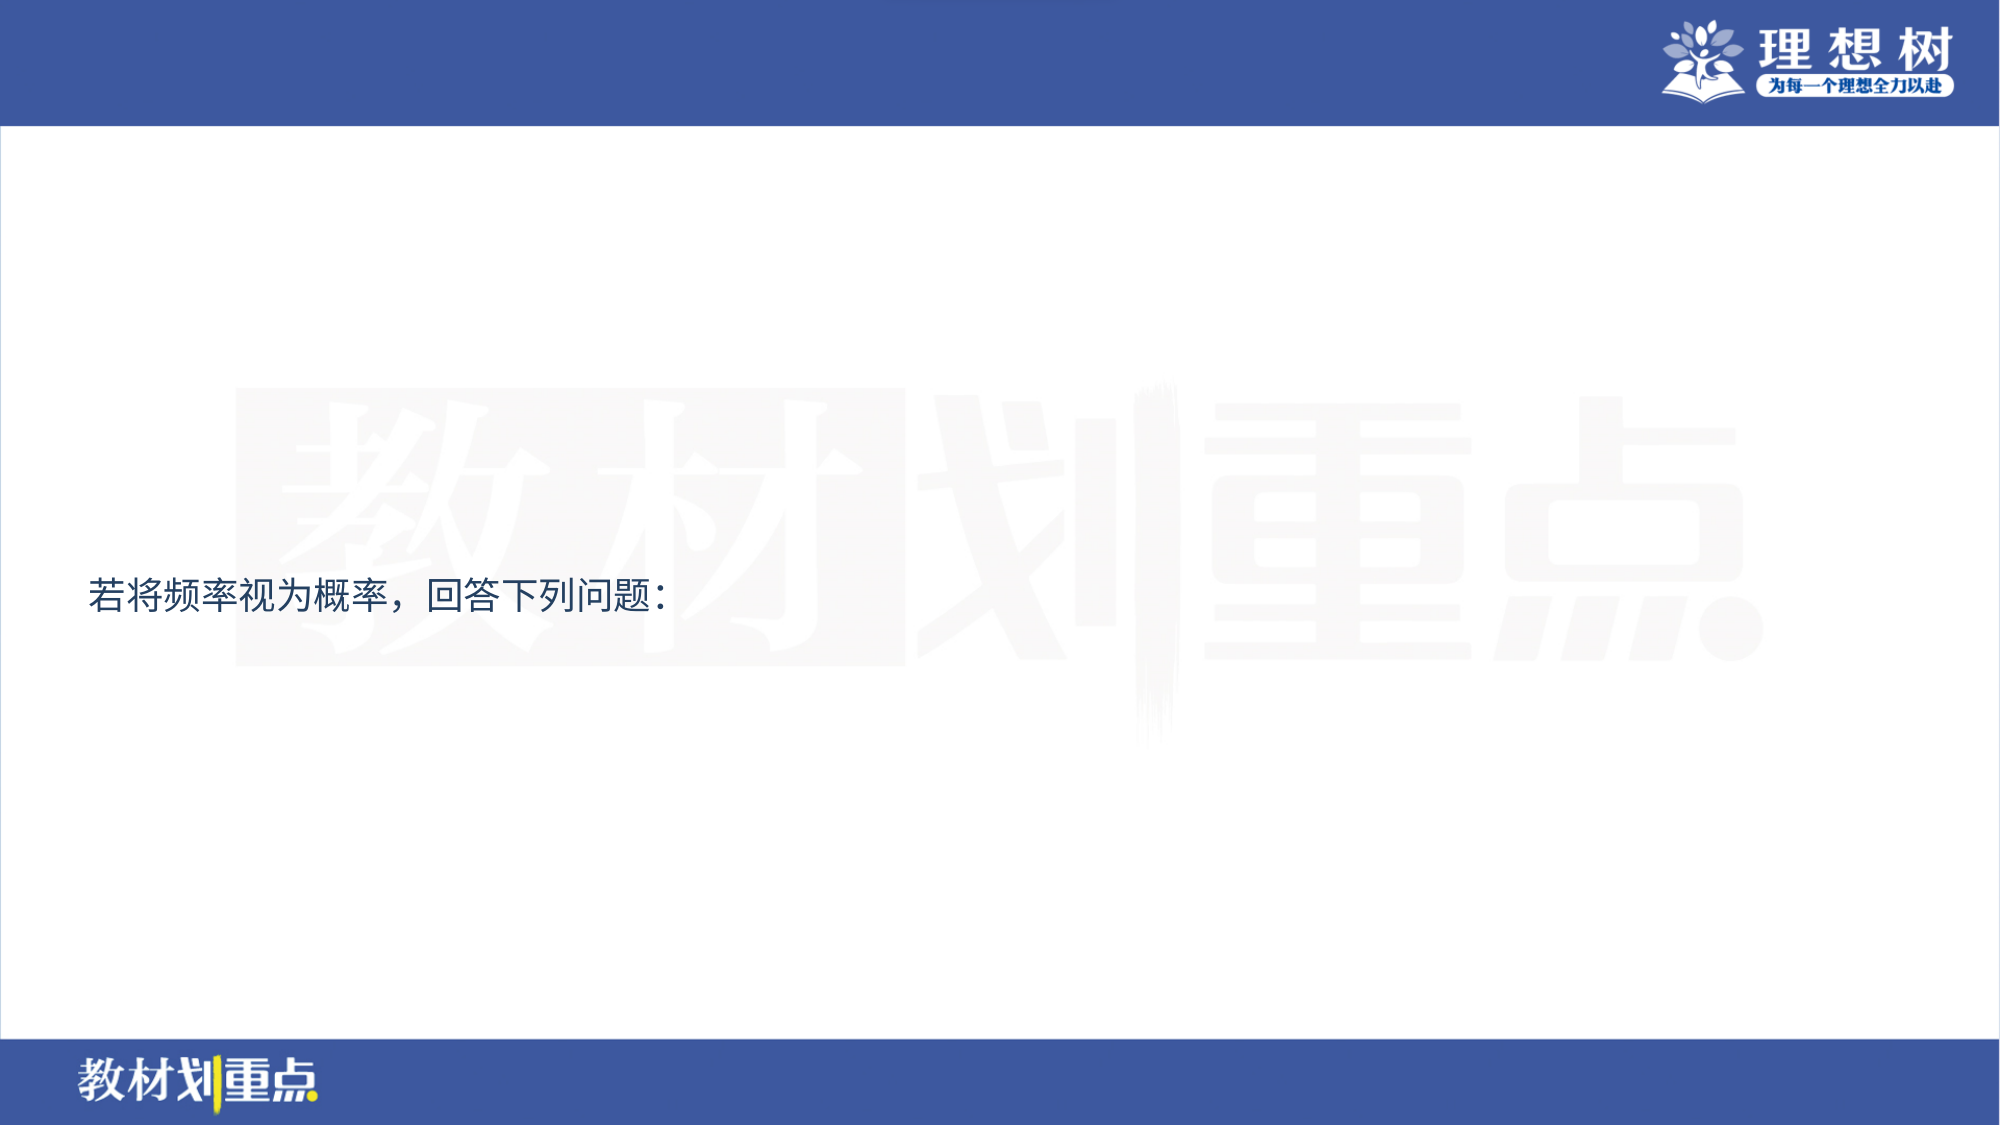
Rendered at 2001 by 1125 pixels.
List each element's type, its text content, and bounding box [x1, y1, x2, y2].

picture [0, 0, 2000, 1125]
text_box 若将频率视为概率，回答下列问题： [88, 550, 1911, 610]
